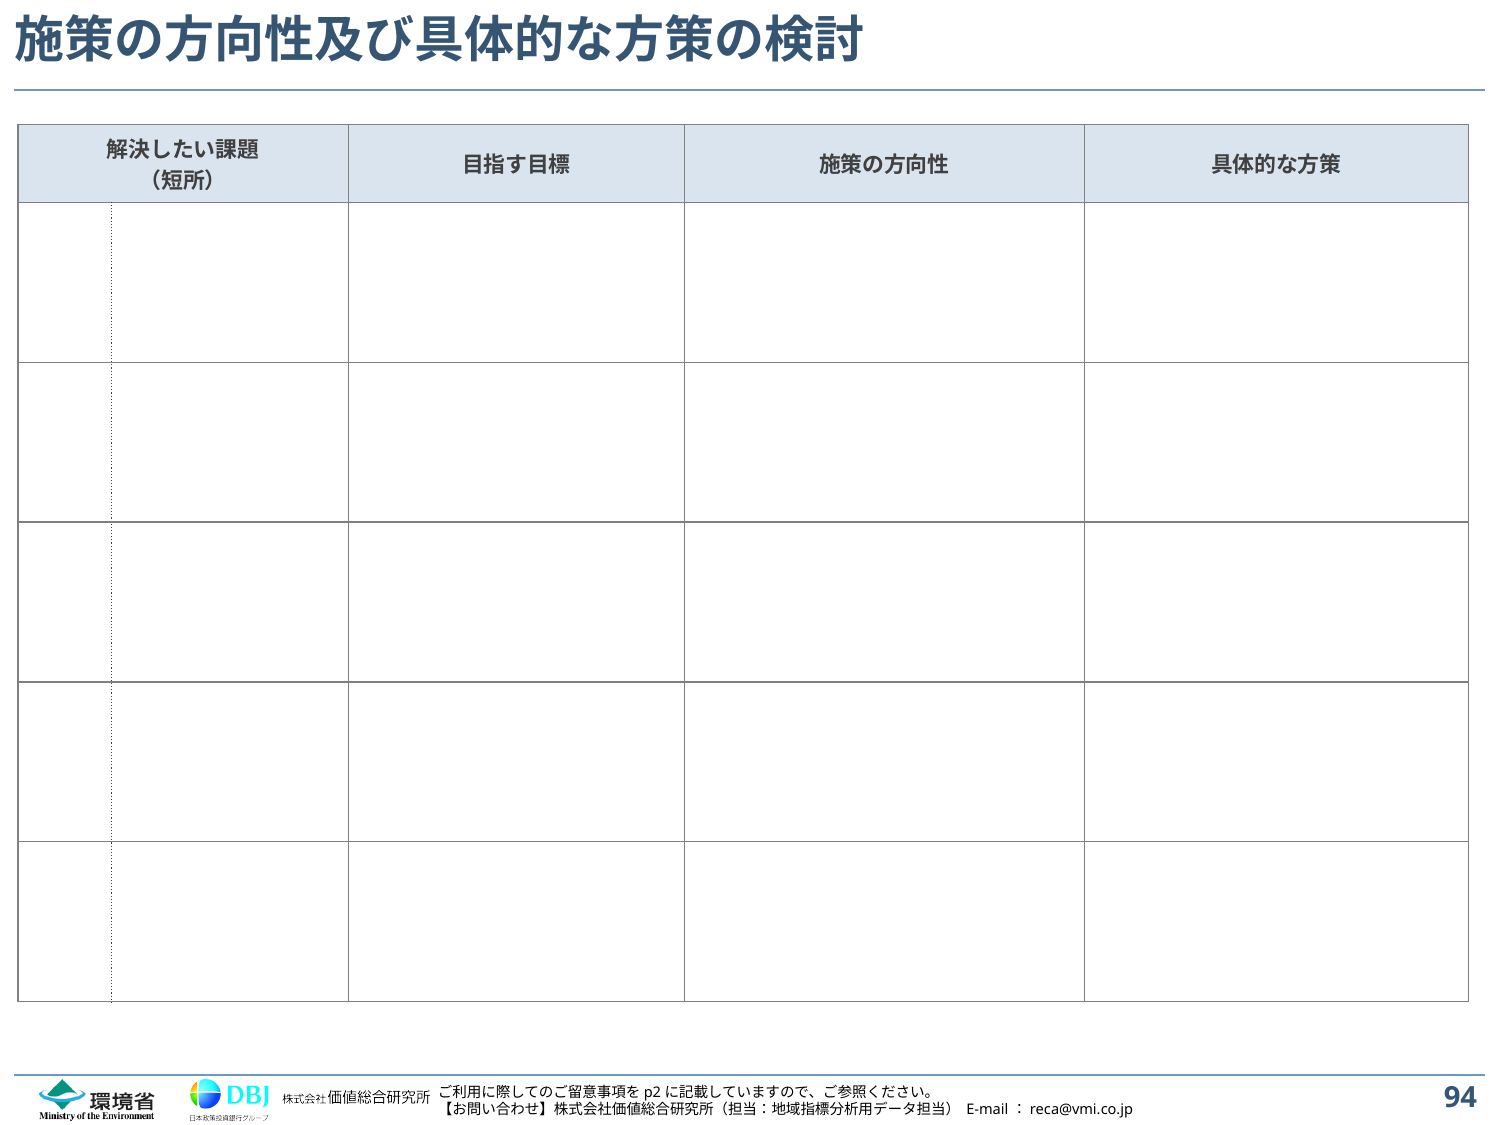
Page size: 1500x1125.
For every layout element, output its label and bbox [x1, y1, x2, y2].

table_cell [19, 683, 348, 841]
table_cell [349, 363, 684, 521]
picture [186, 1076, 434, 1125]
table_cell [349, 842, 684, 1001]
table_cell [1085, 363, 1468, 521]
table_header [685, 125, 1084, 202]
table_cell [685, 683, 1084, 841]
table_cell [349, 523, 684, 681]
table_cell [685, 523, 1084, 681]
table_cell [349, 203, 684, 362]
table_cell [19, 523, 348, 681]
slide_number [1427, 1070, 1493, 1112]
table_cell [685, 203, 1084, 362]
table_cell [1085, 203, 1468, 362]
text_box [0, 0, 1500, 86]
picture [36, 1079, 157, 1124]
table_cell [1085, 842, 1468, 1001]
table_cell [19, 363, 348, 521]
table_header [19, 125, 348, 202]
table_cell [19, 842, 348, 1001]
table_cell [19, 203, 348, 362]
table_cell [685, 842, 1084, 1001]
table_cell [685, 363, 1084, 521]
table_cell [349, 683, 684, 841]
table_cell [1085, 683, 1468, 841]
table_header [349, 125, 684, 202]
table_header [1085, 125, 1468, 202]
table_cell [1085, 523, 1468, 681]
